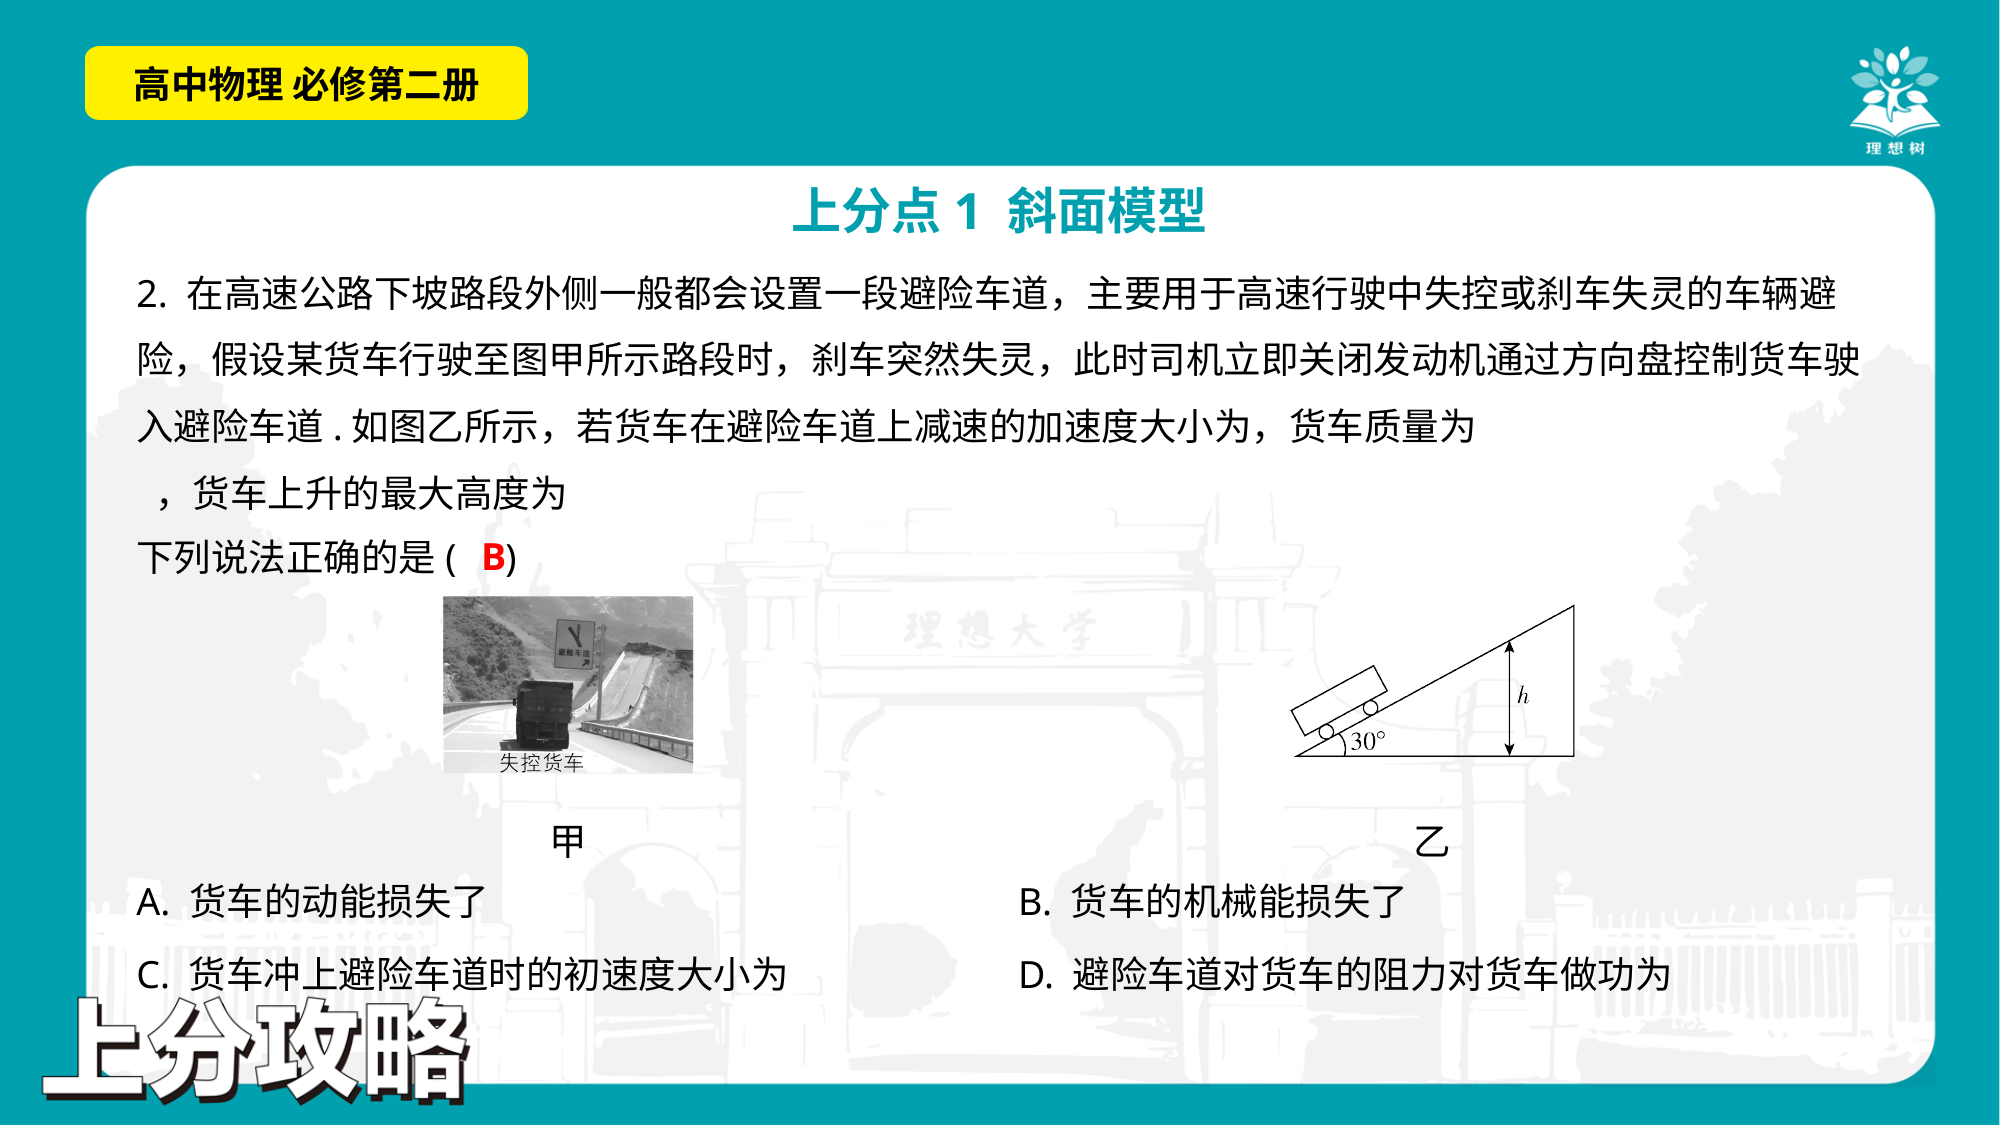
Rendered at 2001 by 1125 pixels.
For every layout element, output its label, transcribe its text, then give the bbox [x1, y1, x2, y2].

text_box 乙 [1409, 796, 1456, 856]
picture [0, 0, 2000, 1125]
text_box B [466, 513, 521, 572]
text_box 甲 [545, 796, 592, 856]
